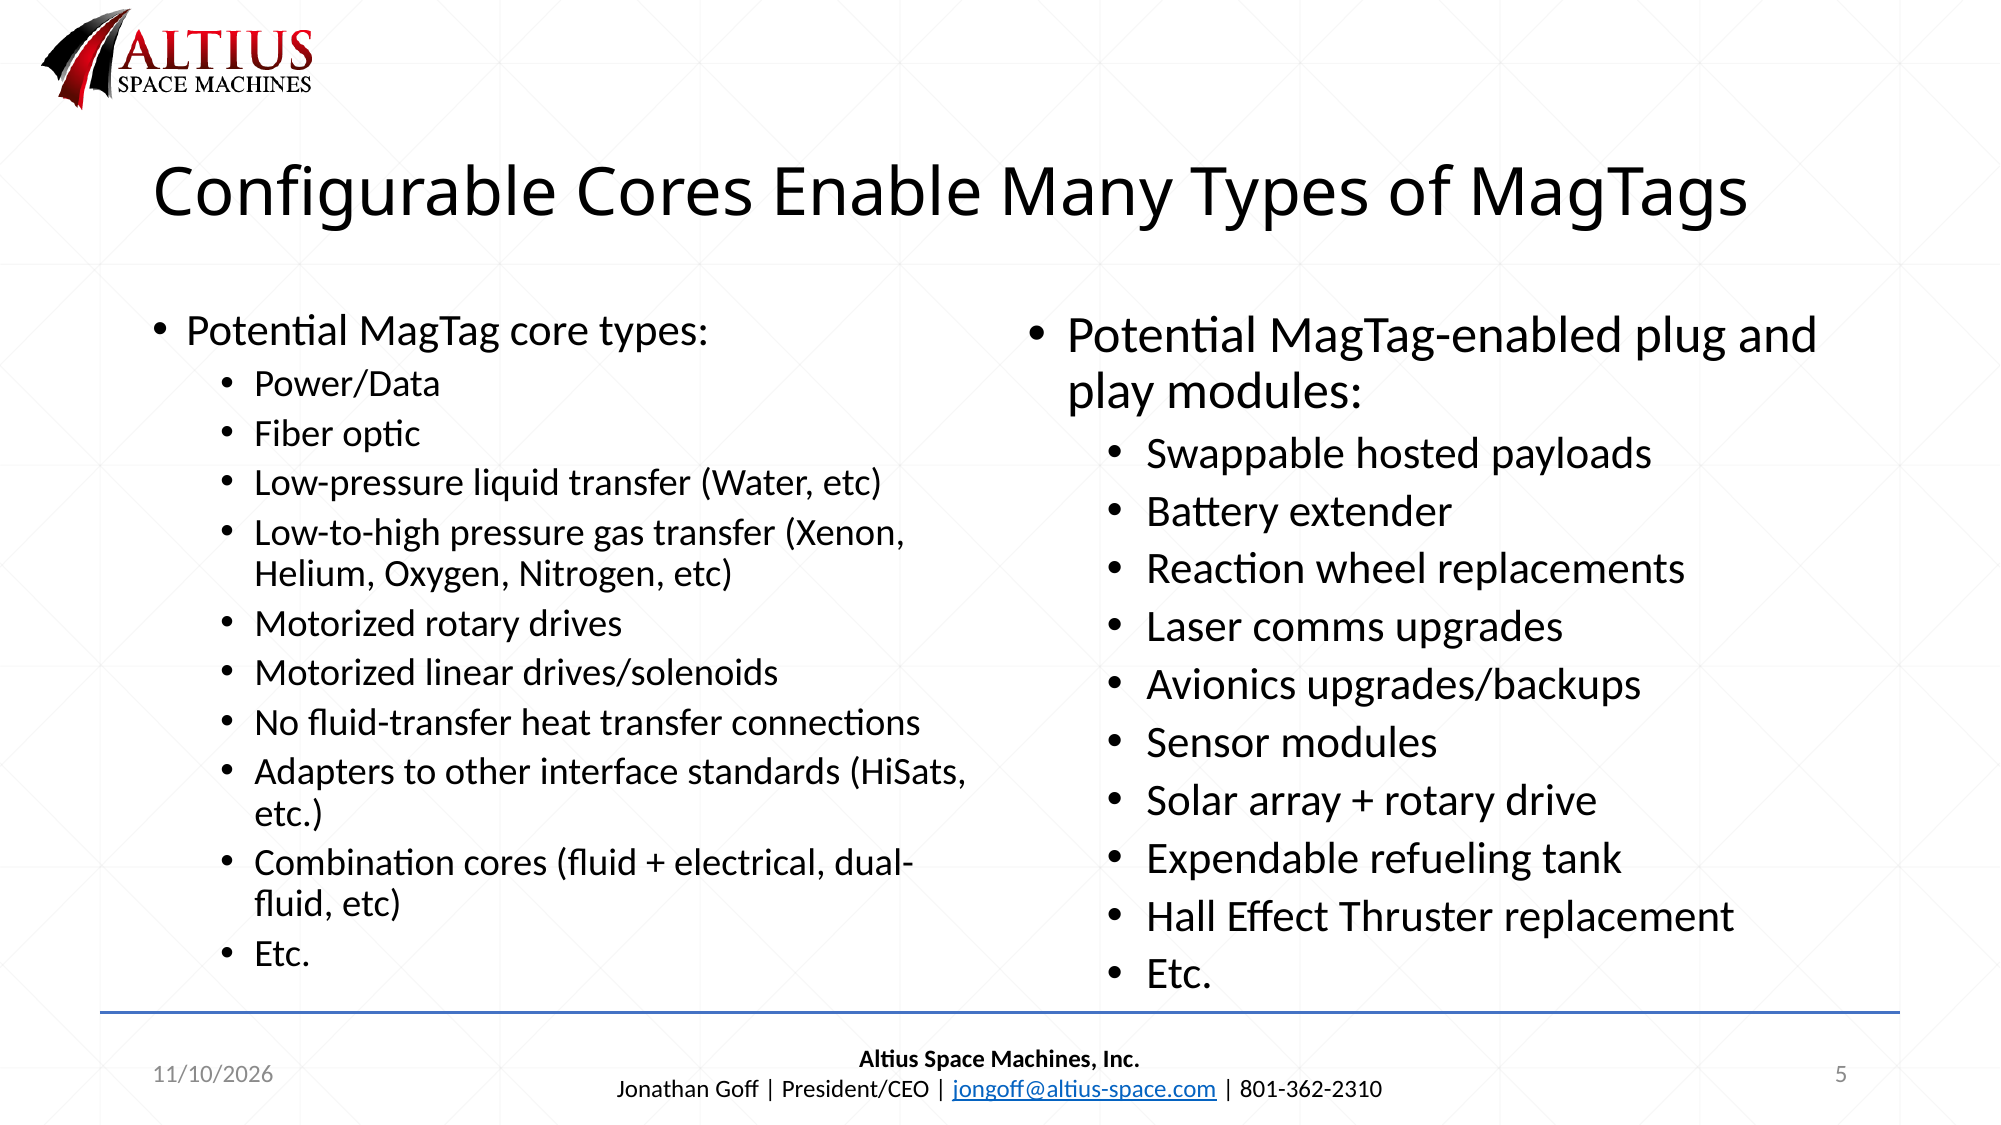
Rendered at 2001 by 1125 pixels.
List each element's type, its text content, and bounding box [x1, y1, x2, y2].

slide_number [137, 1042, 587, 1103]
list Potential MagTag-enabled plug and play modules: Swappable hosted payloads Battery extender Reaction wheel replacements Laser comms upgrades Avionics upgrades/backups Sensor modules Solar array + rotary drive Expendable refueling tank Hall Effect Thruster replacement Etc. [1012, 299, 1863, 1014]
slide_number 5 [1413, 1042, 1863, 1103]
picture [36, 5, 317, 111]
title Configurable Cores Enable Many Types of MagTags [137, 110, 1863, 278]
list Potential MagTag core types: Power/Data Fiber optic Low-pressure liquid transfer (Water, etc) Low-to-high pressure gas transfer (Xenon, Helium, Oxygen, Nitrogen, etc) Motorized rotary drives Motorized linear drives/solenoids No fluid-transfer heat transfer connections Adapters to other interface standards (HiSats, etc.) Combination cores (fluid + electrical, dual-fluid, etc) Etc. [137, 299, 988, 988]
text_box Altius Space Machines, Inc. Jonathan Goff | President/CEO | jongoff@altius-space.com | 801-362-2310 [587, 1042, 1413, 1103]
